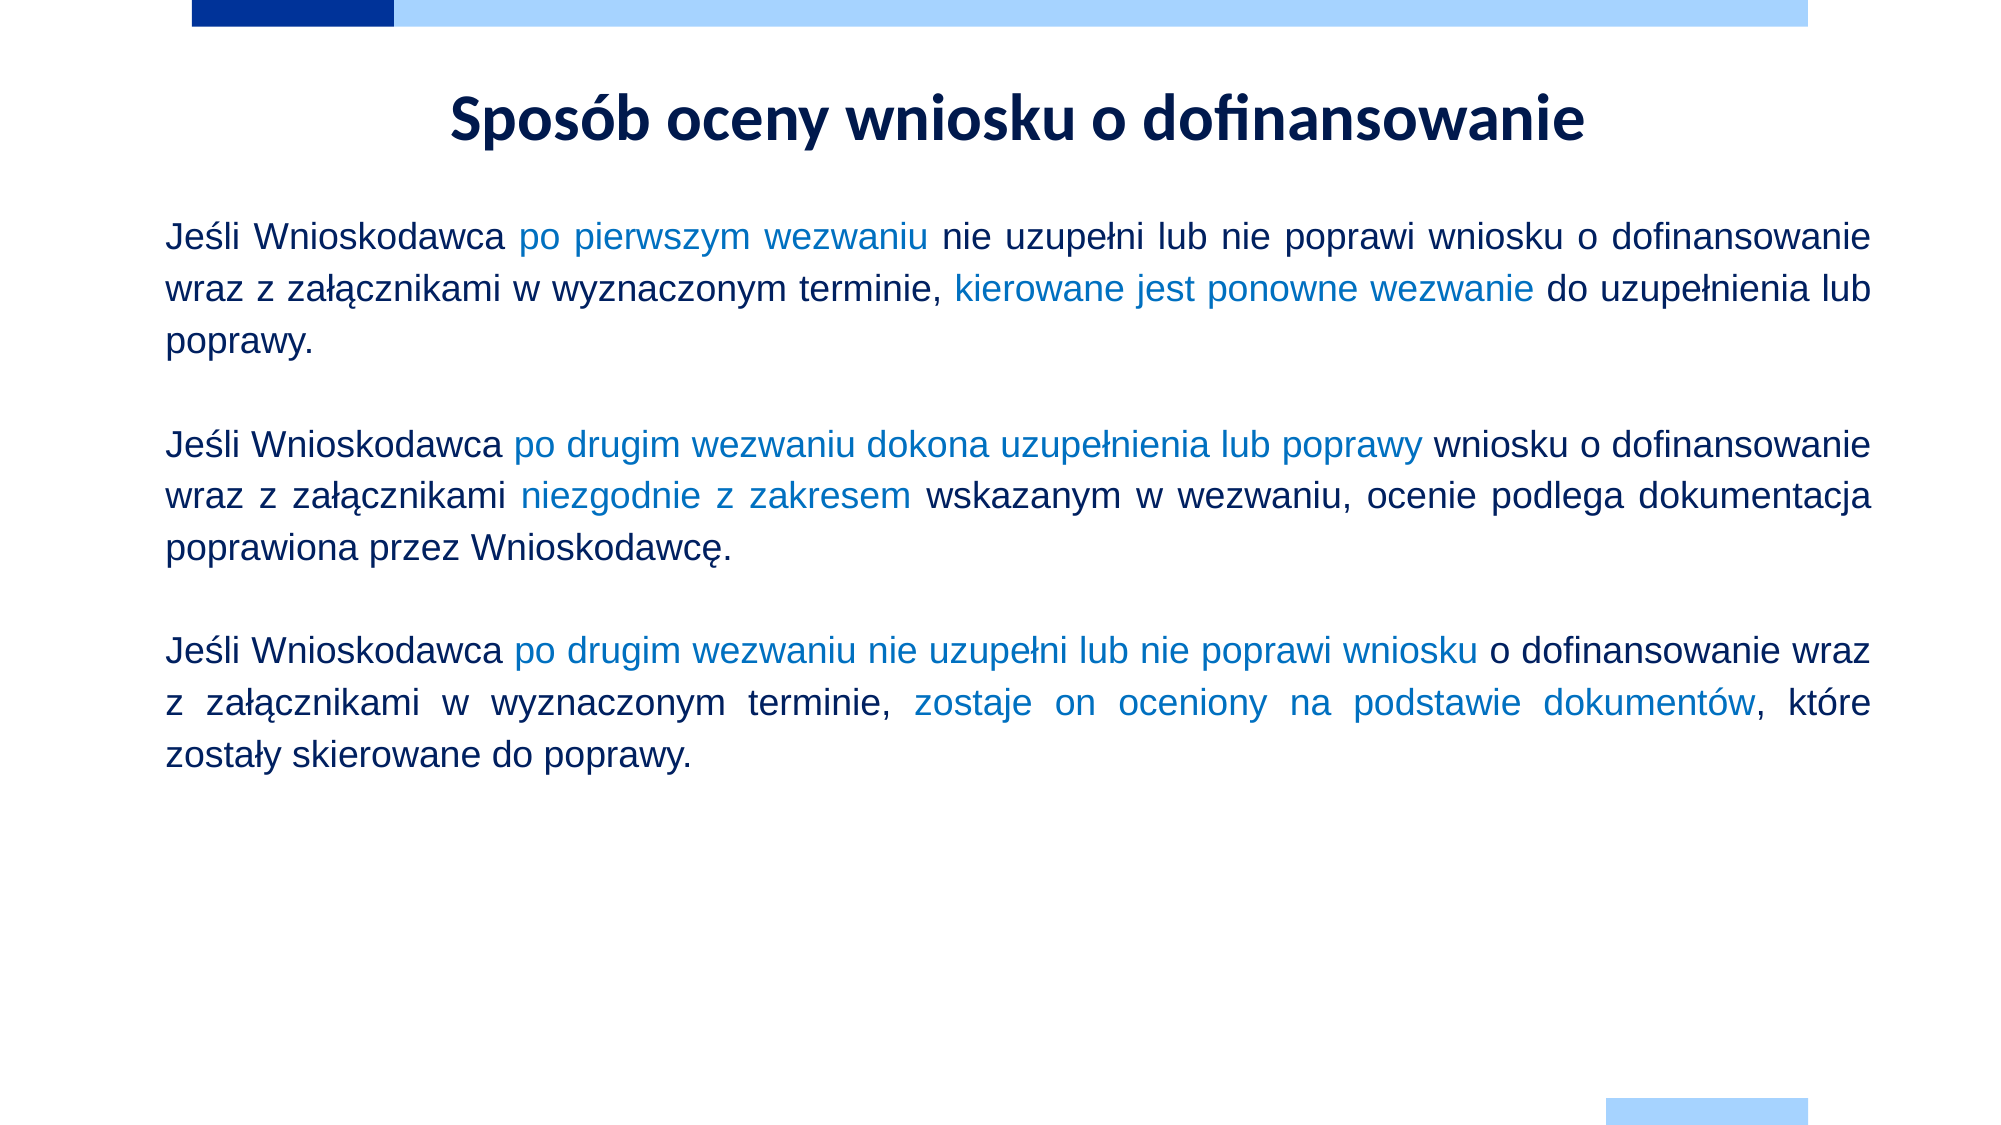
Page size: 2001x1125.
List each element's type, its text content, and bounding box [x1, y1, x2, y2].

text_box Sposób oceny wniosku o dofinansowanie [131, 66, 1906, 161]
text_box Jeśli Wnioskodawca po pierwszym wezwaniu nie uzupełni lub nie poprawi wniosku o dofinansowanie wraz z załącznikami w wyznaczonym terminie, kierowane jest ponowne wezwanie do uzupełnienia lub poprawy. Jeśli Wnioskodawca po drugim wezwaniu dokona uzupełnienia lub poprawy wniosku o dofinansowanie wraz z załącznikami niezgodnie z zakresem wskazanym w wezwaniu, ocenie podlega dokumentacja poprawiona przez Wnioskodawcę. Jeśli Wnioskodawca po drugim wezwaniu nie uzupełni lub nie poprawi wniosku o dofinansowanie wraz z załącznikami w wyznaczonym terminie, zostaje on oceniony na podstawie dokumentów, które zostały skierowane do poprawy. [150, 198, 1886, 834]
